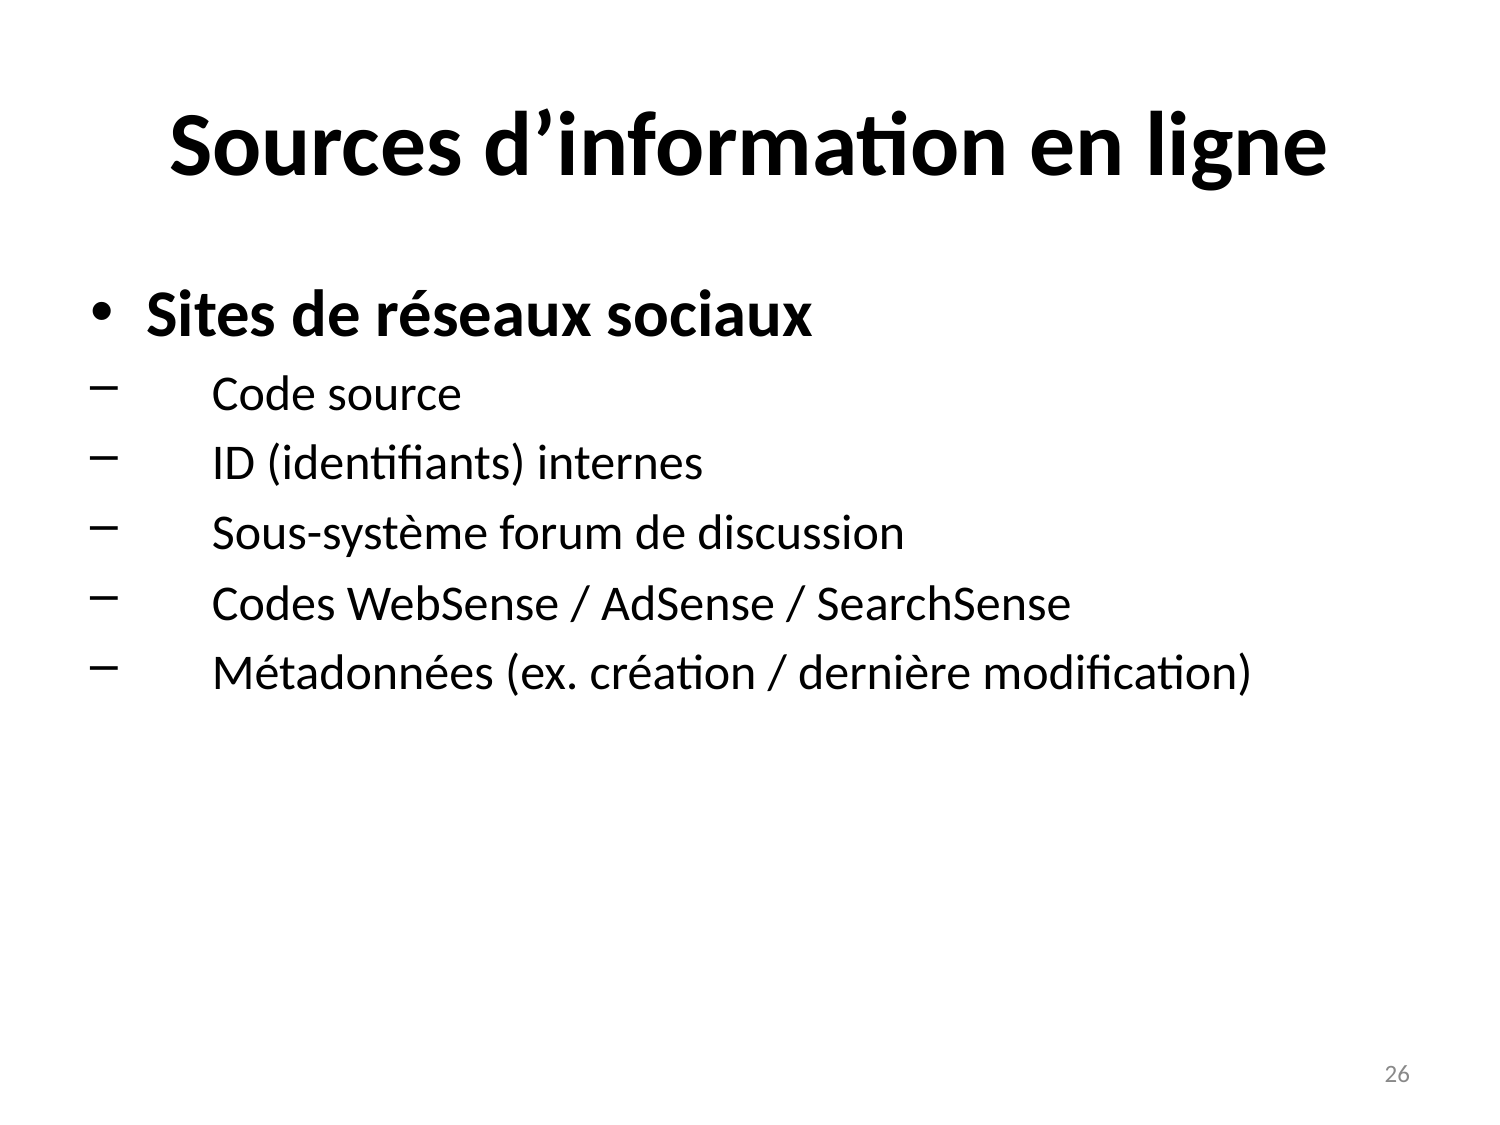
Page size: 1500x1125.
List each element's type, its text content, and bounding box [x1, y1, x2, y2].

title Sources d’information en ligne [75, 45, 1425, 233]
list Sites de réseaux sociaux Code source ID (identifiants) internes Sous-système forum de discussion Codes WebSense / AdSense / SearchSense Métadonnées (ex. création / dernière modification) [75, 262, 1425, 1005]
slide_number * [1074, 1042, 1425, 1103]
